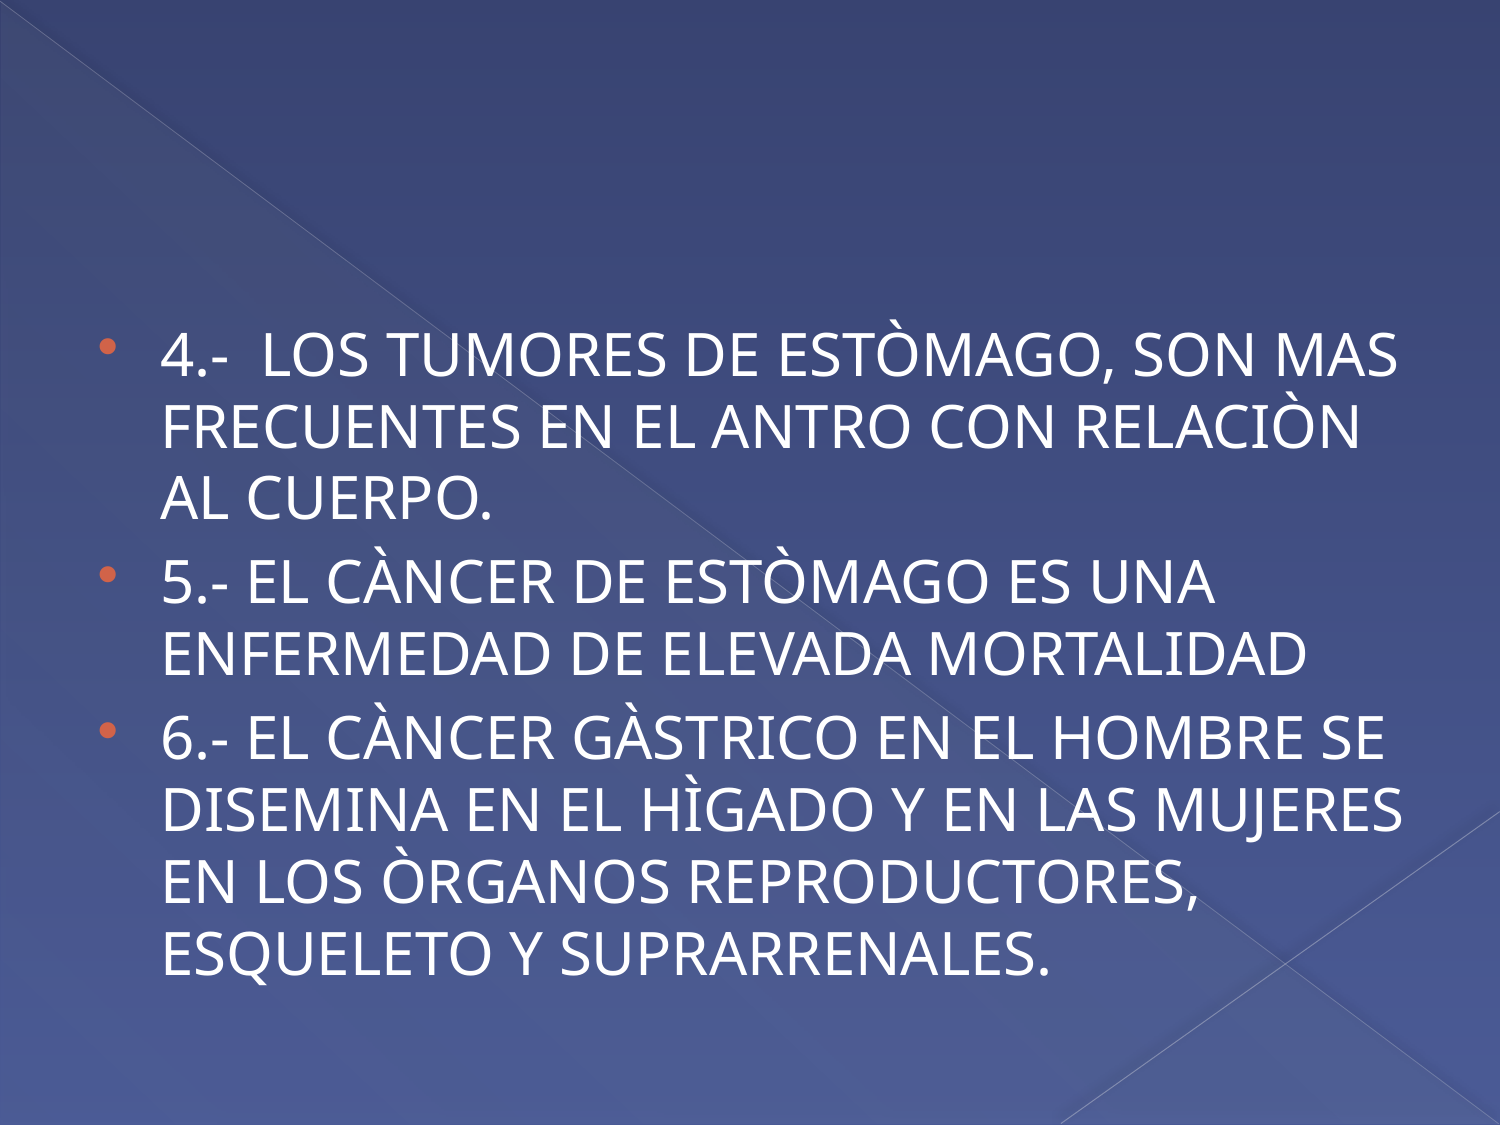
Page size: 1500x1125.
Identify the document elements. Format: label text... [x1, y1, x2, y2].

list 4.- LOS TUMORES DE ESTÒMAGO, SON MAS FRECUENTES EN EL ANTRO CON RELACIÒN AL CUERPO. 5.- EL CÀNCER DE ESTÒMAGO ES UNA ENFERMEDAD DE ELEVADA MORTALIDAD 6.- EL CÀNCER GÀSTRICO EN EL HOMBRE SE DISEMINA EN EL HÌGADO Y EN LAS MUJERES EN LOS ÒRGANOS REPRODUCTORES, ESQUELETO Y SUPRARRENALES. [75, 308, 1425, 1059]
